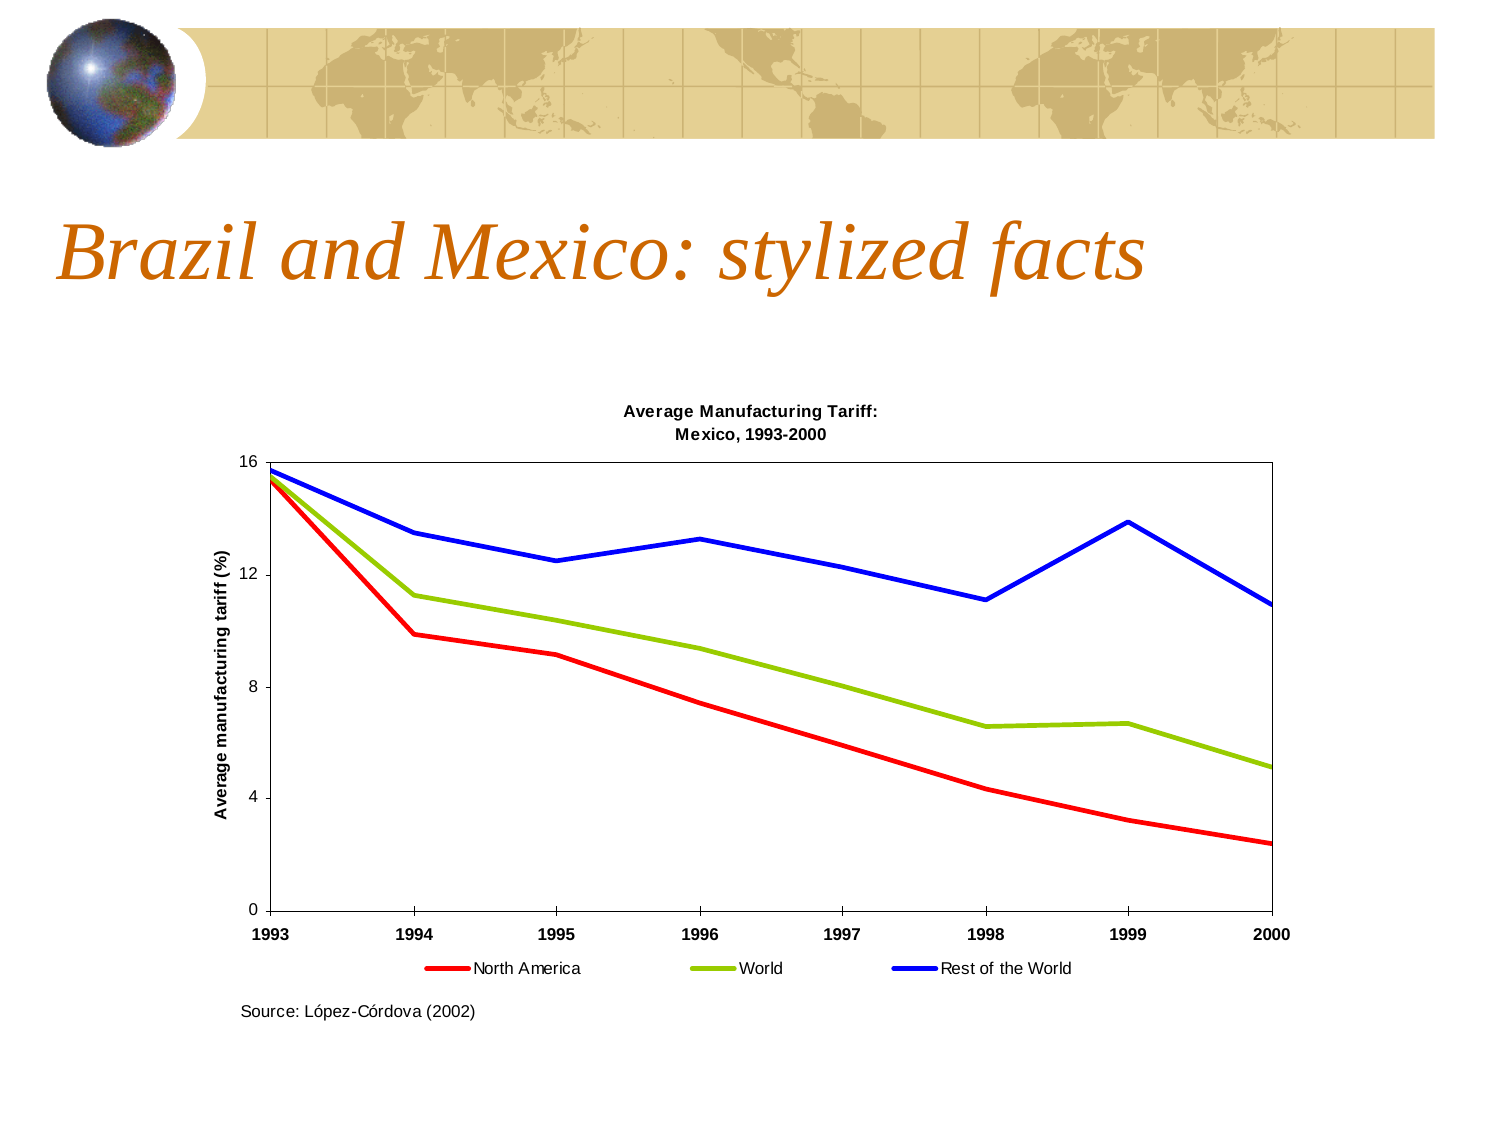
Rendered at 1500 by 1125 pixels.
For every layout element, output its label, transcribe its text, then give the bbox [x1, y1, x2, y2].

picture [198, 376, 1302, 1038]
picture [42, 14, 190, 151]
title Brazil and Mexico: stylized facts [40, 152, 1316, 341]
